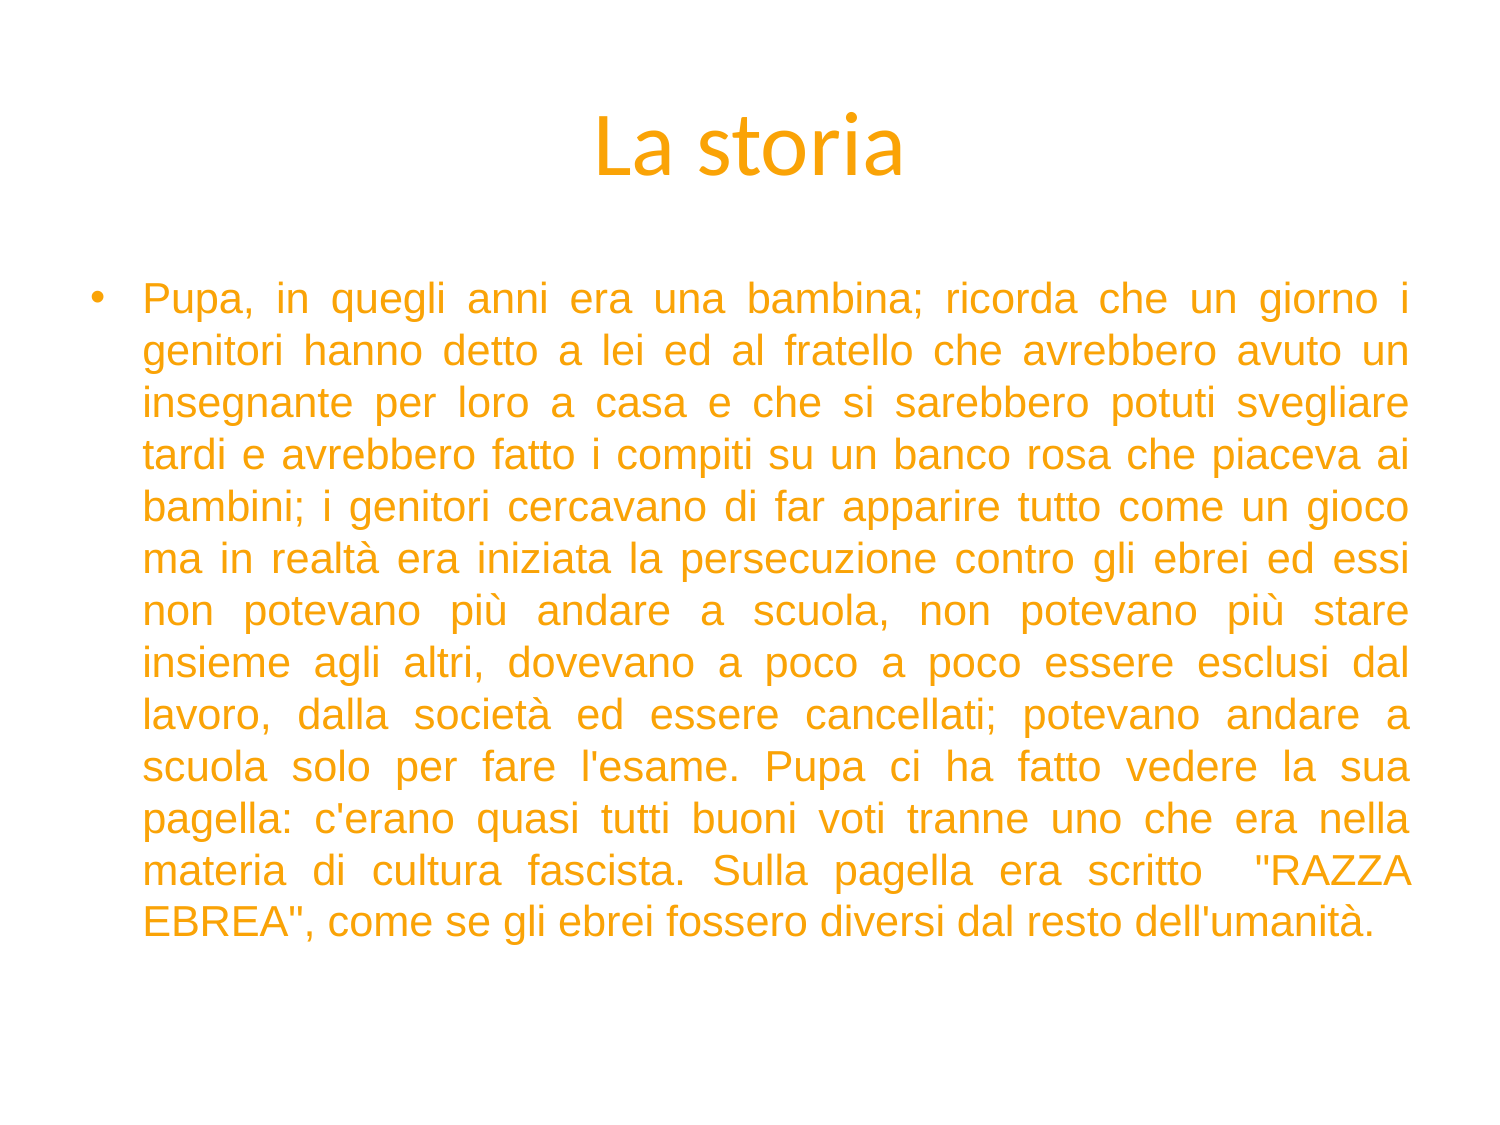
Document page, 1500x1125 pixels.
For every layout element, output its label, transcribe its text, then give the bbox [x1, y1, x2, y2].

title La storia [75, 45, 1425, 233]
list Pupa, in quegli anni era una bambina; ricorda che un giorno i genitori hanno detto a lei ed al fratello che avrebbero avuto un insegnante per loro a casa e che si sarebbero potuti svegliare tardi e avrebbero fatto i compiti su un banco rosa che piaceva ai bambini; i genitori cercavano di far apparire tutto come un gioco ma in realtà era iniziata la persecuzione contro gli ebrei ed essi non potevano più andare a scuola, non potevano più stare insieme agli altri, dovevano a poco a poco essere esclusi dal lavoro, dalla società ed essere cancellati; potevano andare a scuola solo per fare l'esame. Pupa ci ha fatto vedere la sua pagella: c'erano quasi tutti buoni voti tranne uno che era nella materia di cultura fascista. Sulla pagella era scritto "RAZZA EBREA", come se gli ebrei fossero diversi dal resto dell'umanità. [75, 262, 1425, 1005]
